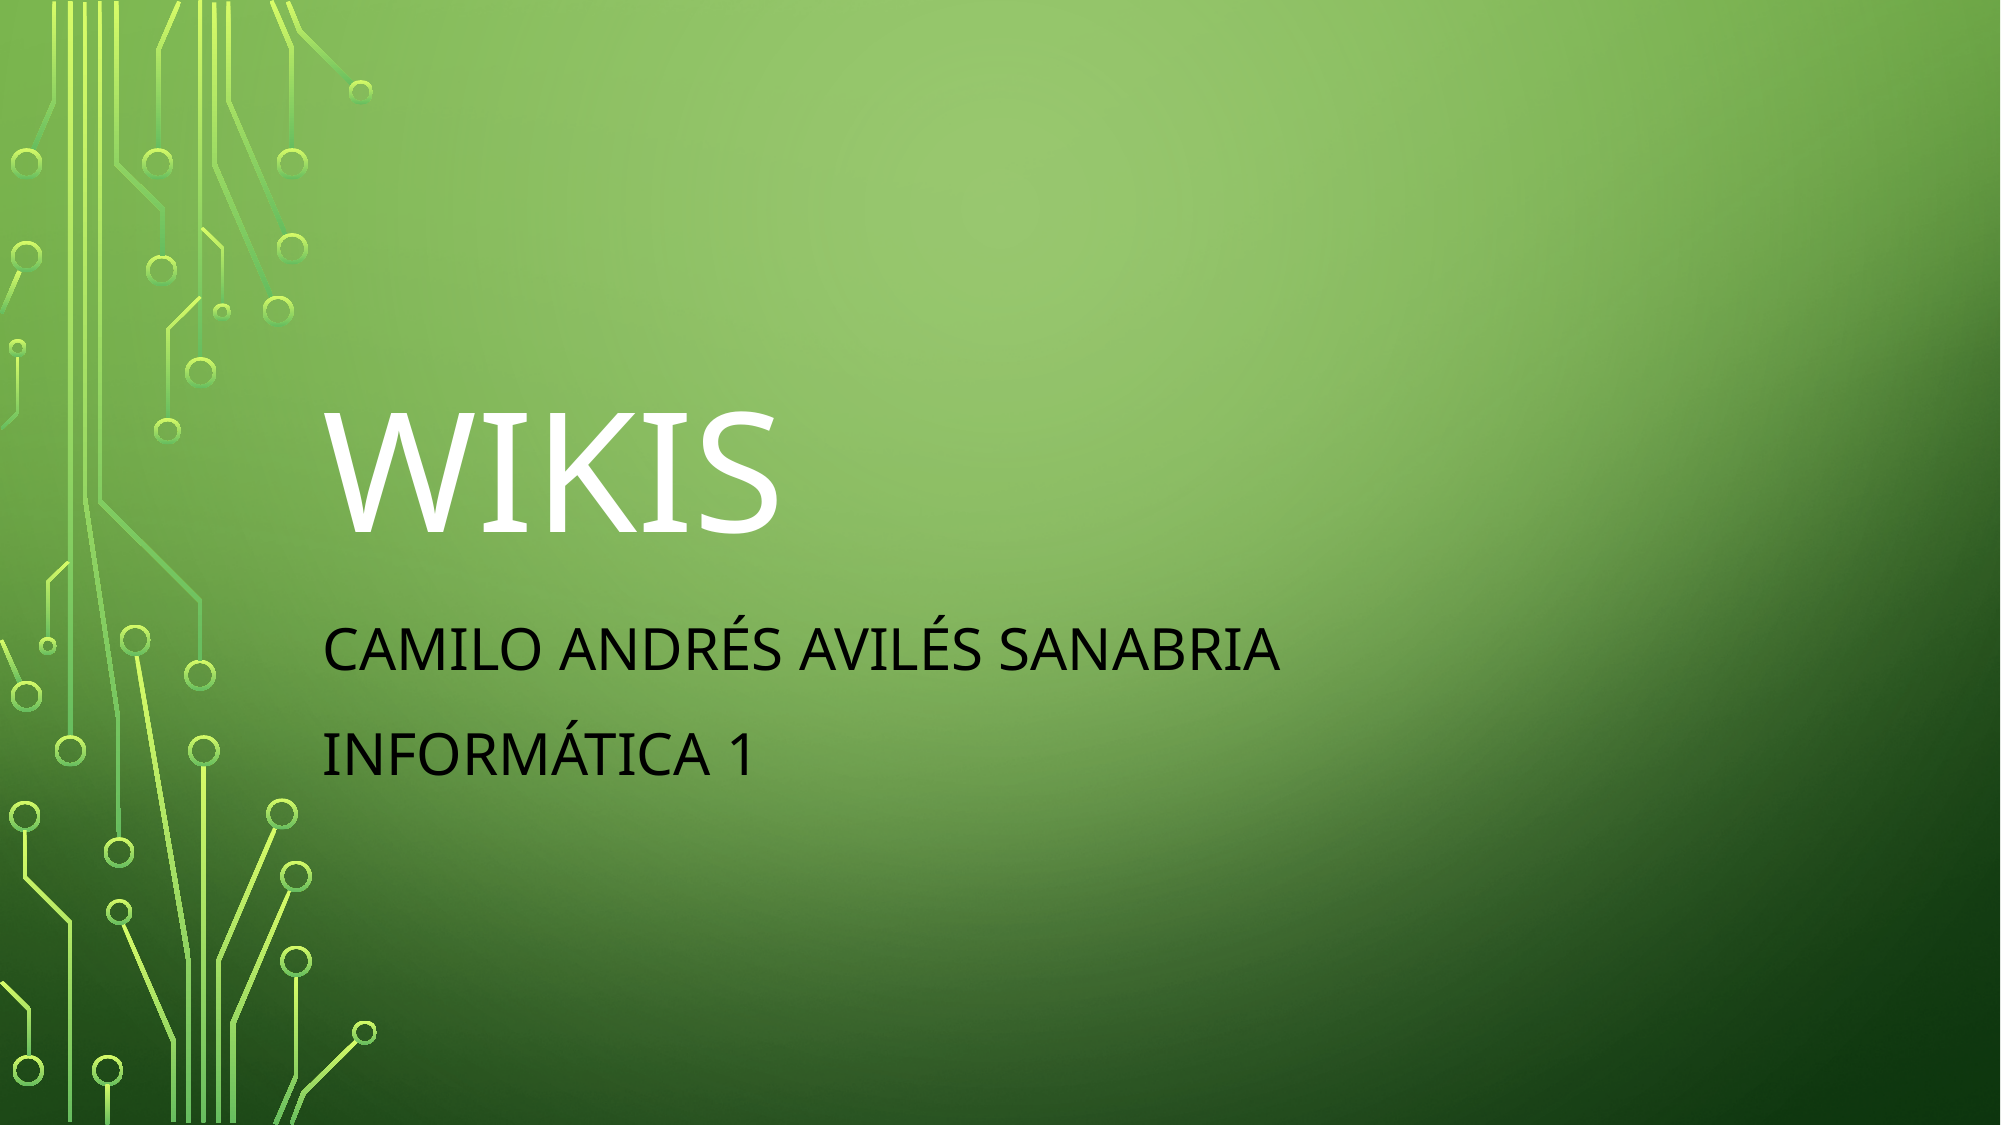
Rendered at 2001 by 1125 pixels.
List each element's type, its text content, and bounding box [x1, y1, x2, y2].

subtitle Camilo Andrés avilés Sanabria Informática 1 [307, 590, 1750, 863]
title Wikis [307, 184, 1750, 576]
